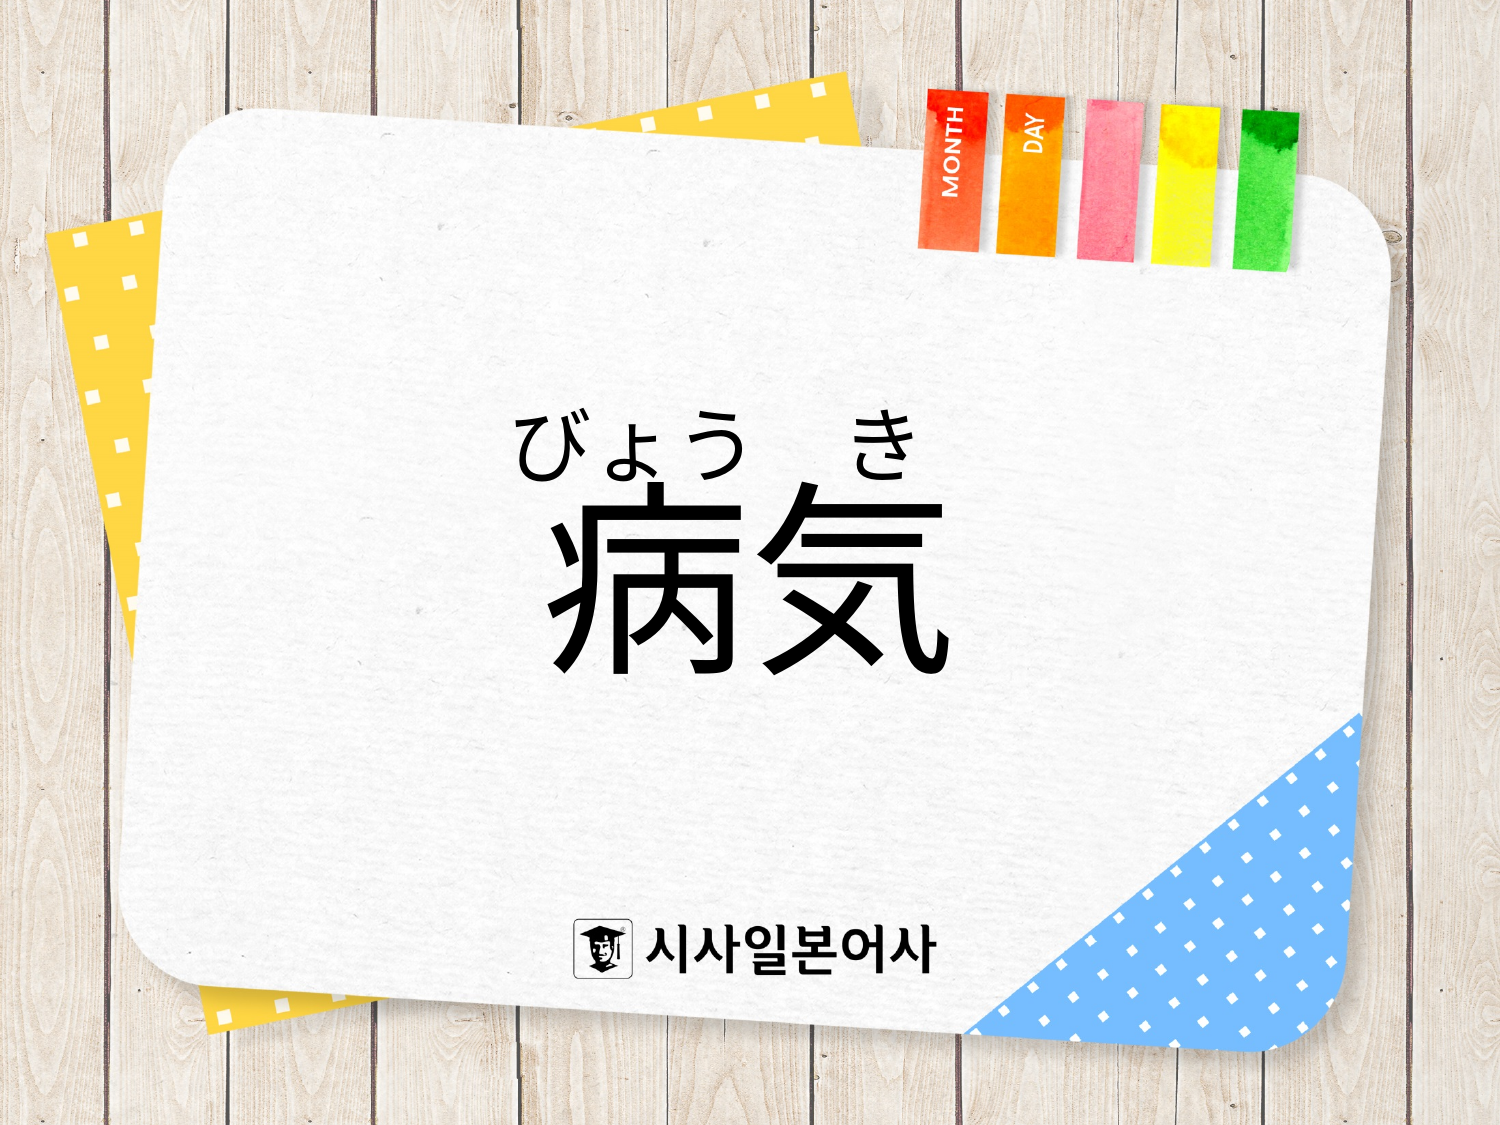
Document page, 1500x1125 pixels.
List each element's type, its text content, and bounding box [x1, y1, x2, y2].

picture [0, 0, 1500, 1125]
title 病気 [75, 338, 1425, 811]
text_box びょう き [493, 385, 940, 501]
